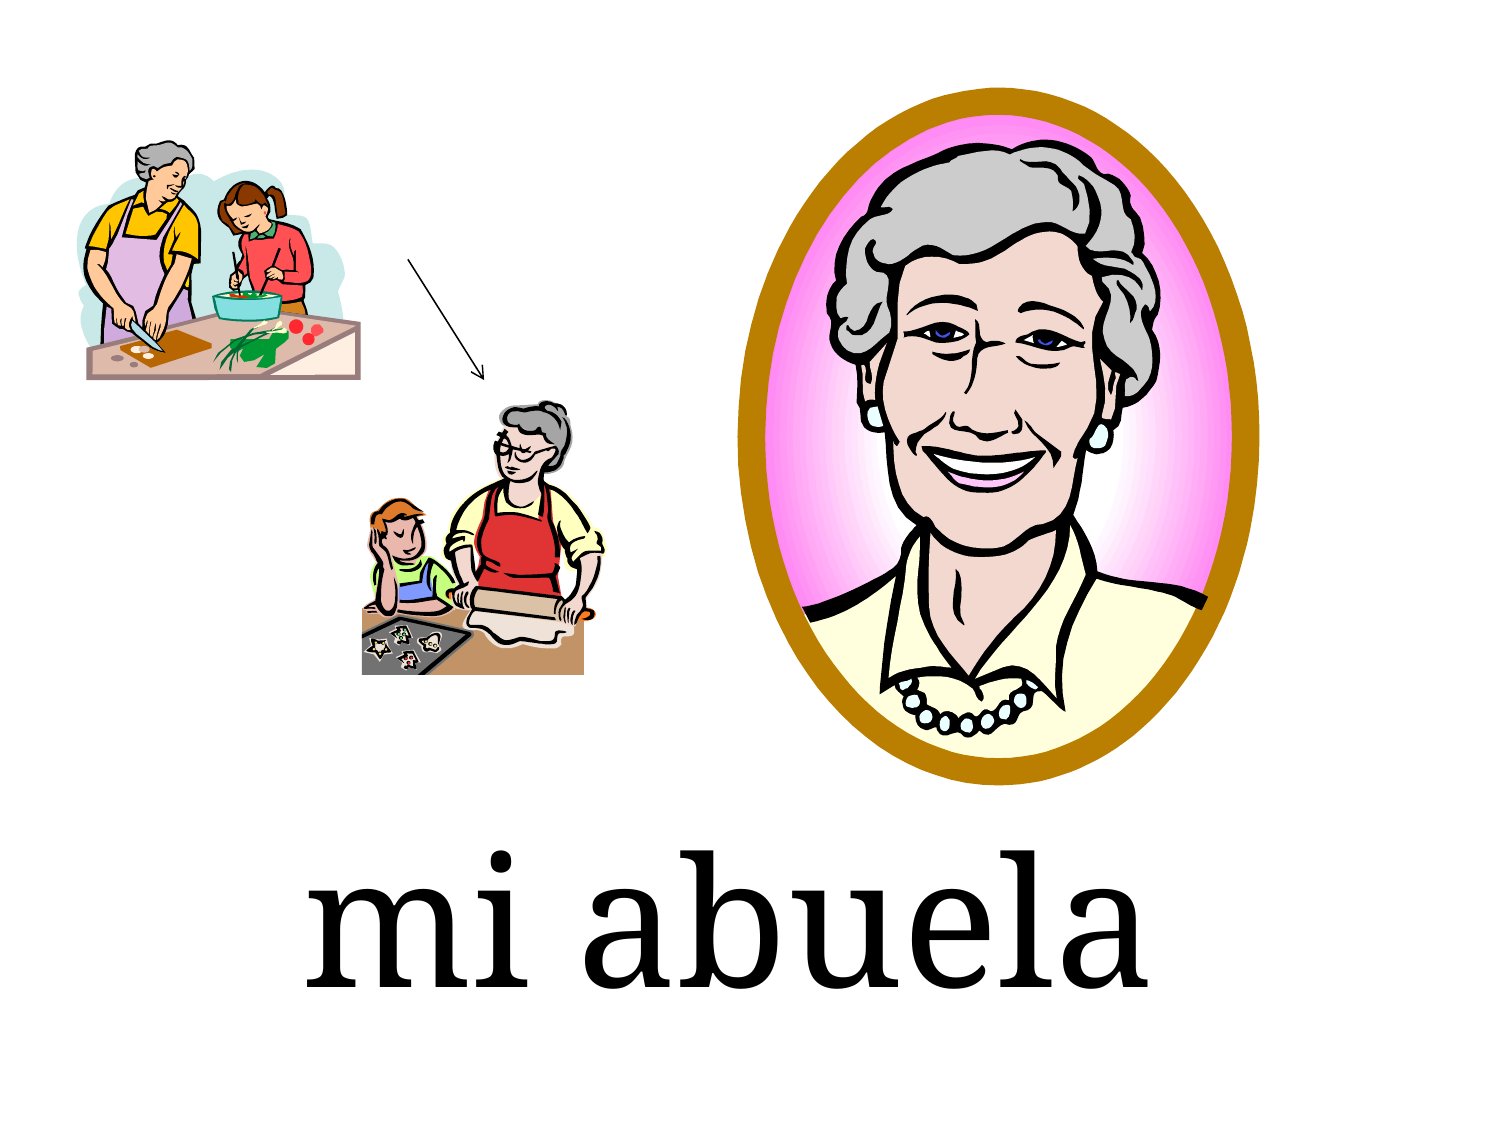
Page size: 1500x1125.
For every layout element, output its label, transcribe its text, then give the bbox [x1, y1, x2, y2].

picture [360, 399, 608, 676]
picture [737, 87, 1260, 786]
picture [74, 138, 361, 381]
list mi abuela [287, 800, 1288, 1036]
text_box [407, 259, 485, 381]
